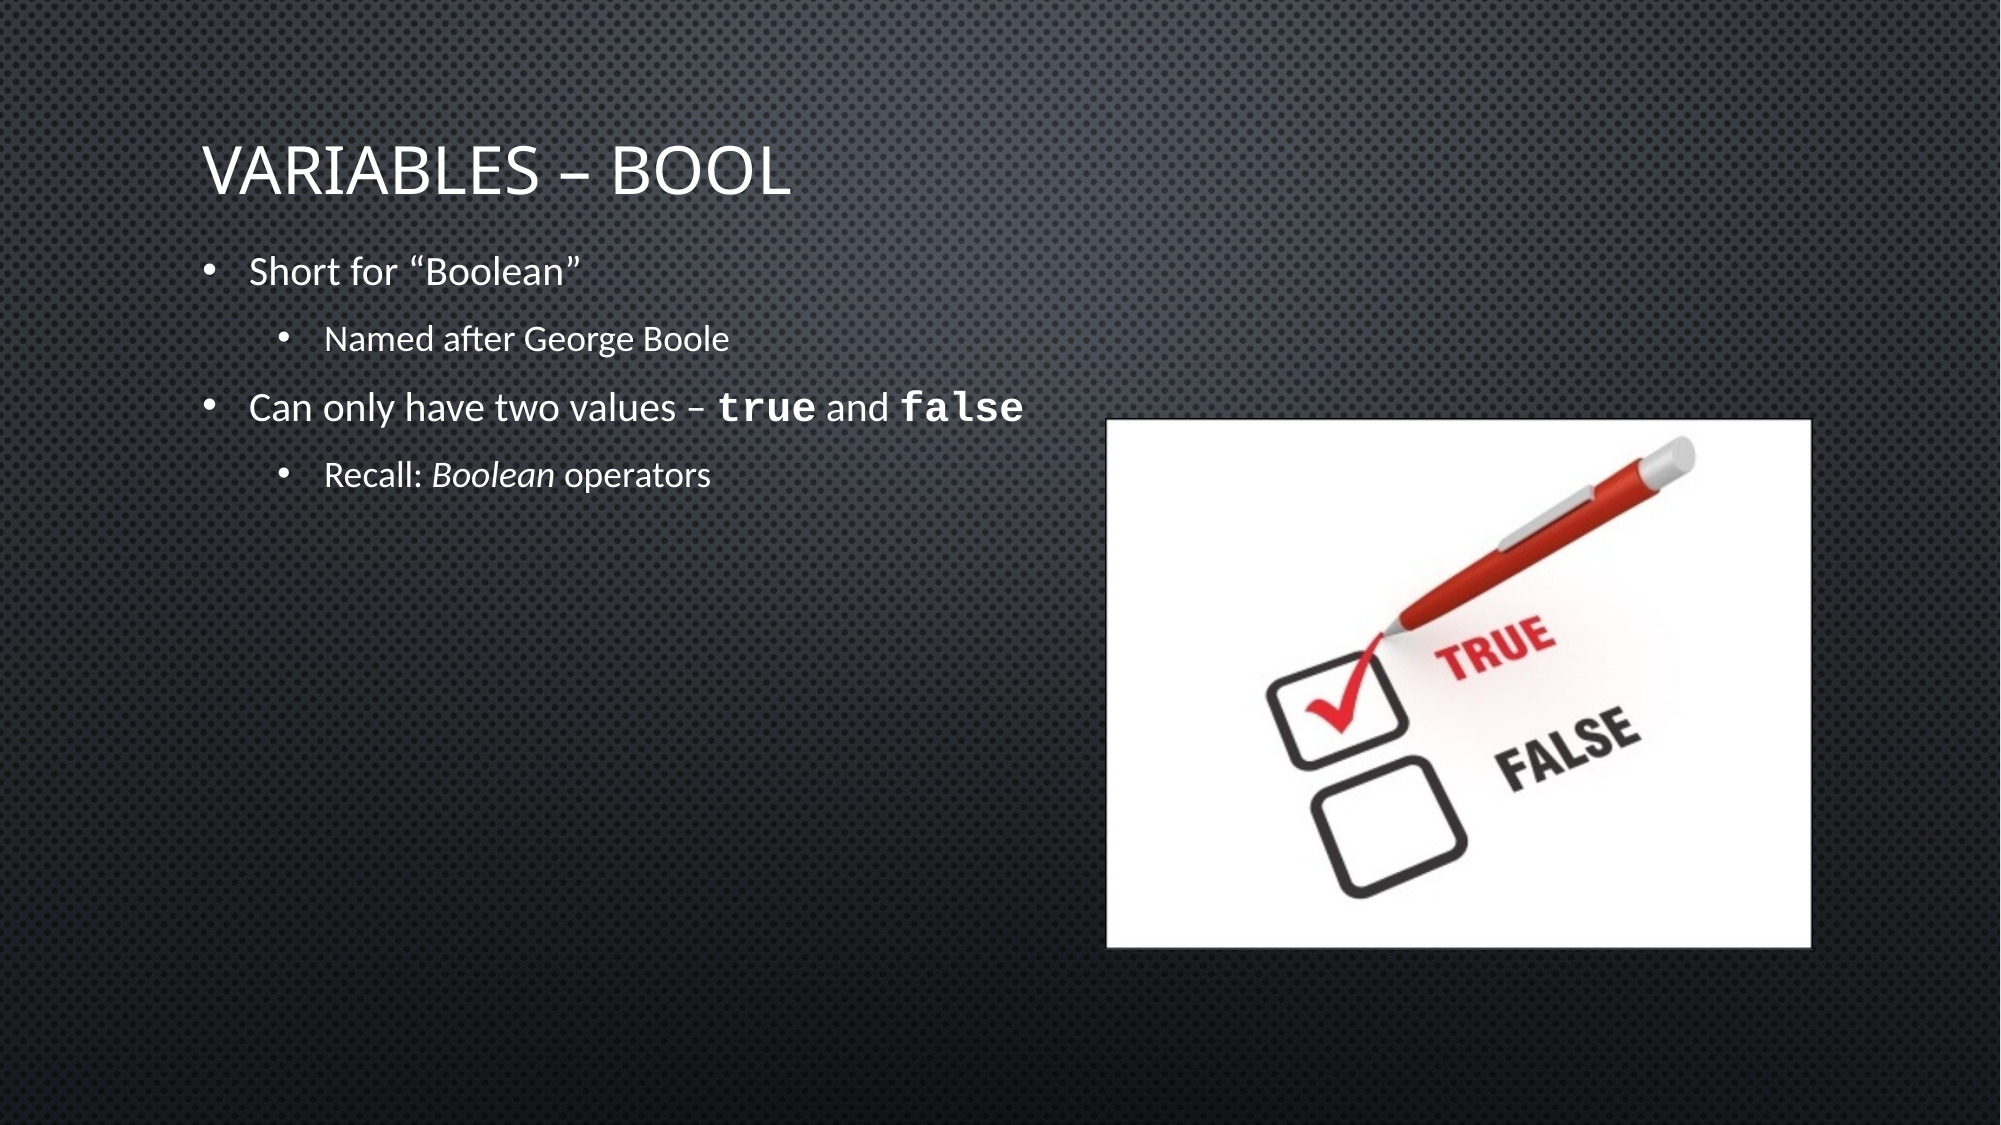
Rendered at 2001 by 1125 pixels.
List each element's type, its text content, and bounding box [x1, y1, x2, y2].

picture [1104, 418, 1813, 951]
list Short for “Boolean” Named after George Boole Can only have two values – true and false Recall: Boolean operators [187, 236, 1813, 950]
title Variables – bool [187, 99, 1813, 236]
